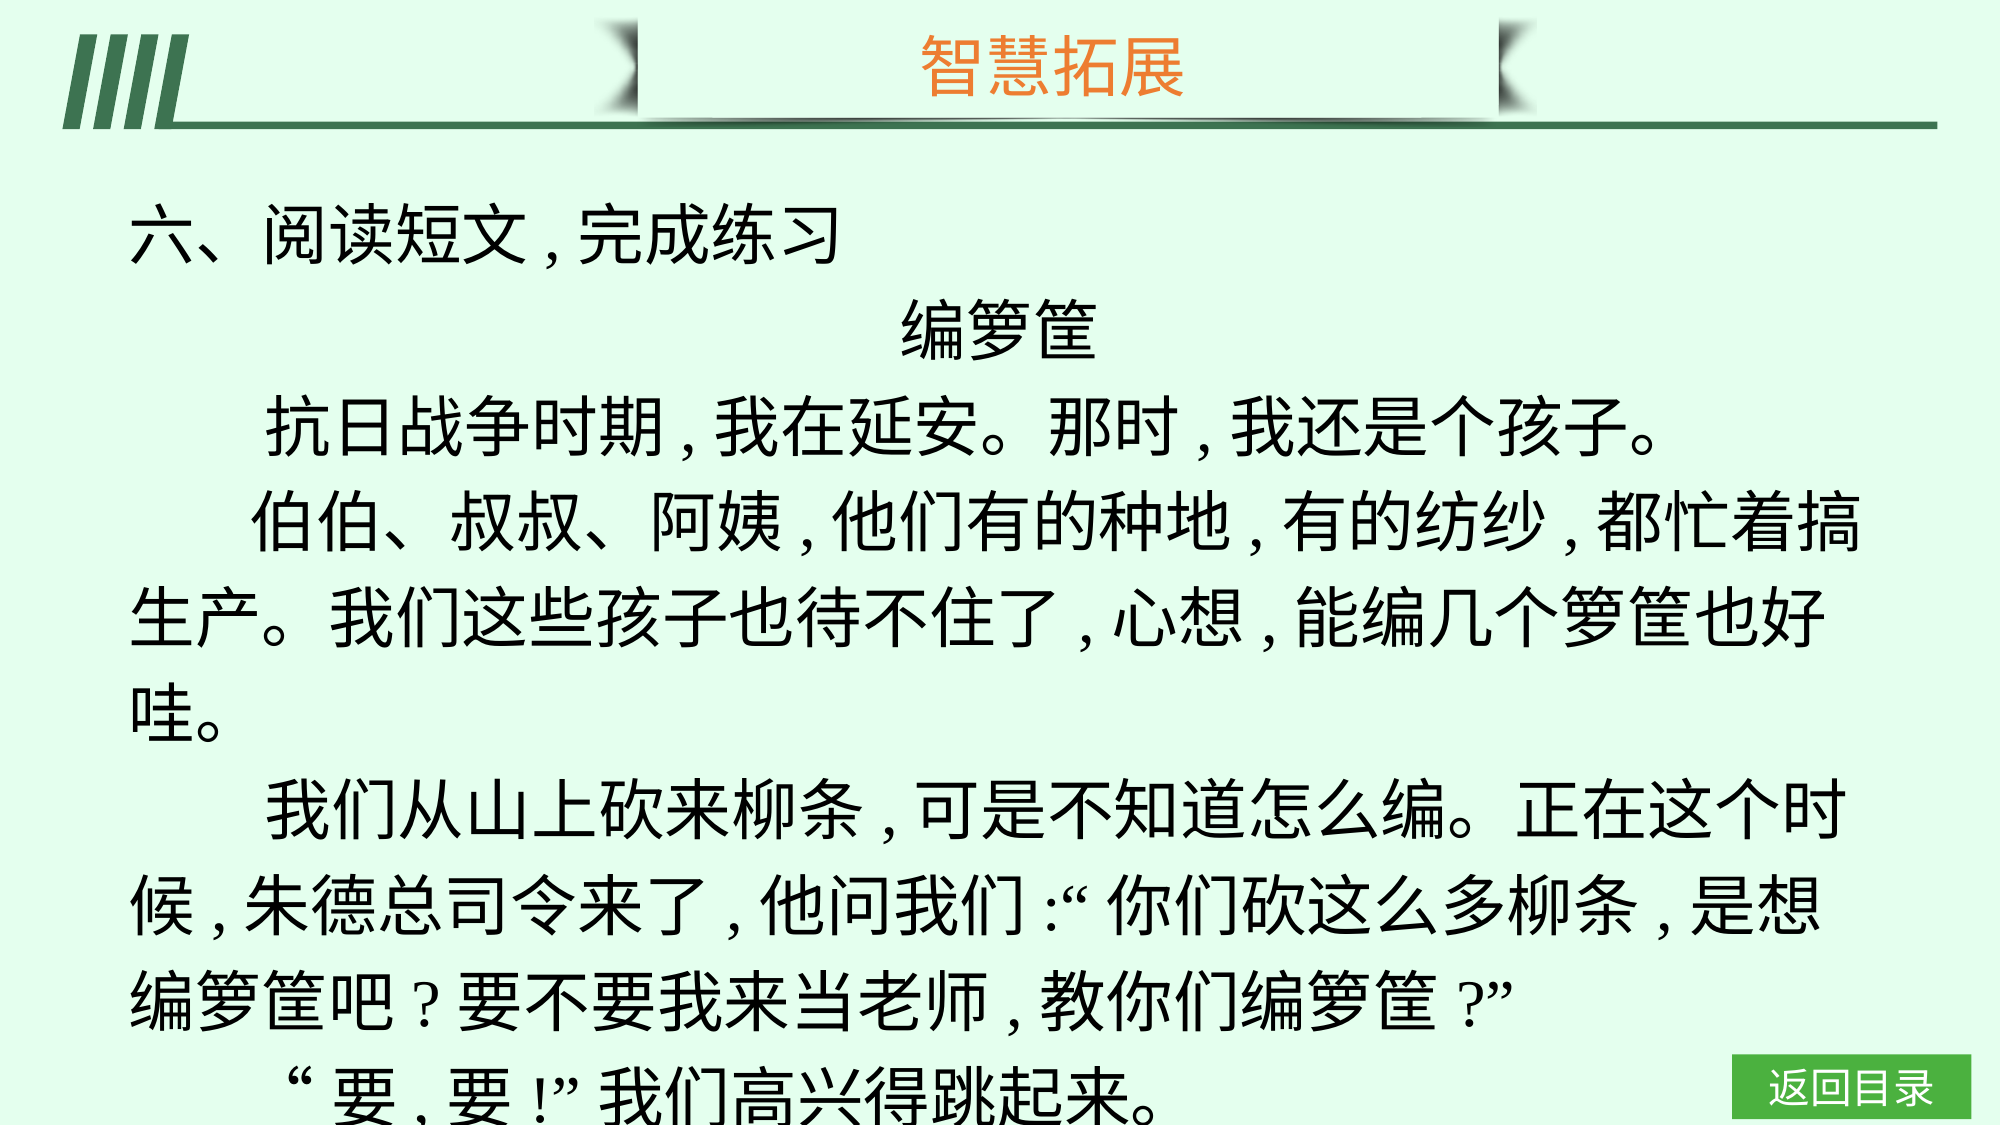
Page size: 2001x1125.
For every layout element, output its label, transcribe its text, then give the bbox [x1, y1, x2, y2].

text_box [594, 16, 1537, 127]
text_box 六、阅读短文,完成练习 编箩筐 抗日战争时期,我在延安。那时,我还是个孩子。 伯伯、叔叔、阿姨,他们有的种地,有的纺纱,都忙着搞生产。我们这些孩子也待不住了,心想,能编几个箩筐也好哇。 我们从山上砍来柳条,可是不知道怎么编。正在这个时候,朱德总司令来了,他问我们:“你们砍这么多柳条,是想编箩筐吧?要不要我来当老师,教你们编箩筐?” “要,要!”我们高兴得跳起来。 [113, 169, 1887, 1125]
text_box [62, 34, 1938, 130]
